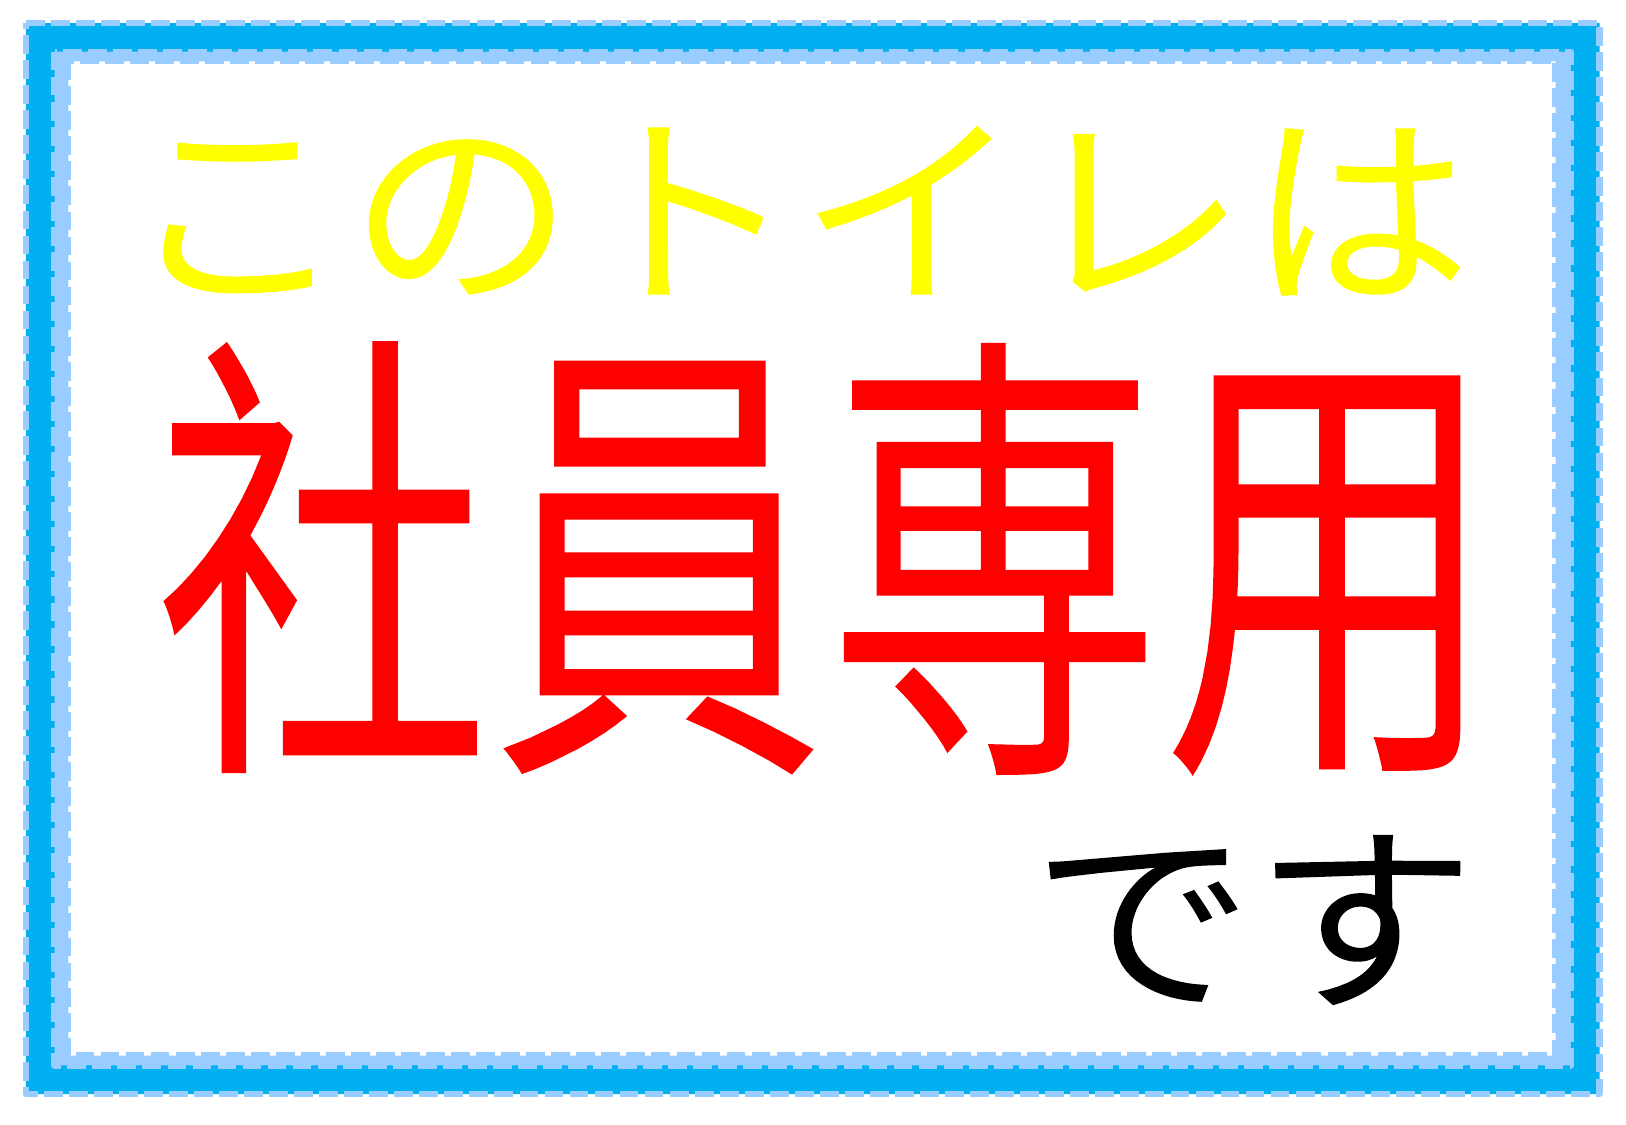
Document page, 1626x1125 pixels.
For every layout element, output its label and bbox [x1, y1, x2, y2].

text_box [24, 21, 1602, 1096]
text_box [55, 52, 1570, 1065]
